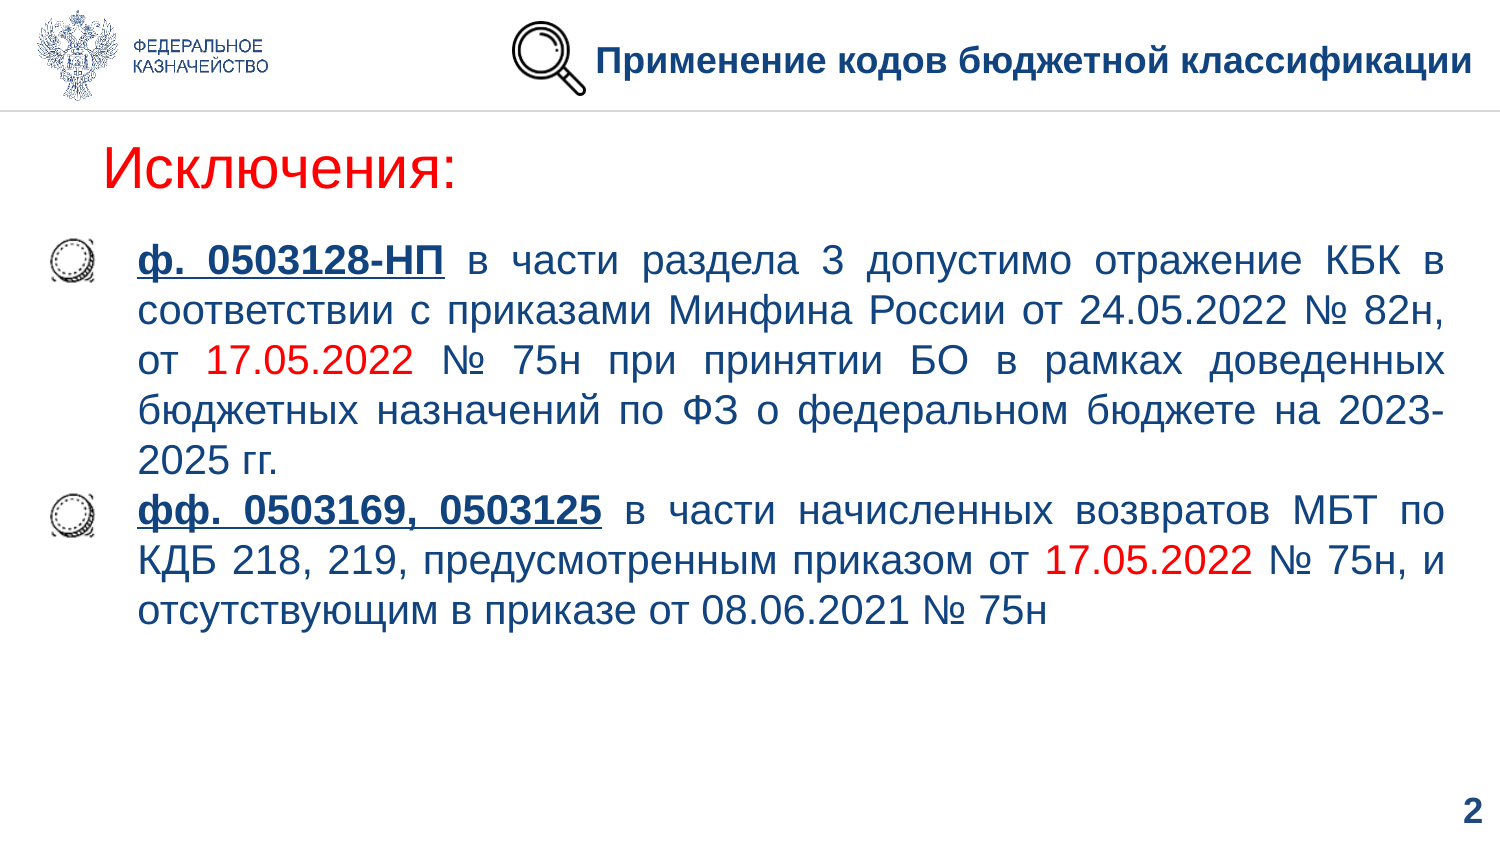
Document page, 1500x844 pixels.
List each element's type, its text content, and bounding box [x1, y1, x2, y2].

slide_number 2 [1138, 786, 1484, 831]
picture [37, 10, 268, 101]
text_box ф. 0503128-НП в части раздела 3 допустимо отражение КБК в соответствии с приказами Минфина России от 24.05.2022 № 82н, от 17.05.2022 № 75н при принятии БО в рамках доведенных бюджетных назначений по ФЗ о федеральном бюджете на 2023-2025 гг. фф. 0503169, 0503125 в части начисленных возвратов МБТ по КДБ 218, 219, предусмотренным приказом от 17.05.2022 № 75н, и отсутствующим в приказе от 08.06.2021 № 75н [47, 225, 1461, 641]
picture [512, 21, 587, 96]
picture [42, 484, 104, 546]
title Применение кодов бюджетной классификации [590, 35, 1484, 82]
text_box Исключения: [87, 121, 1400, 208]
picture [42, 229, 104, 291]
